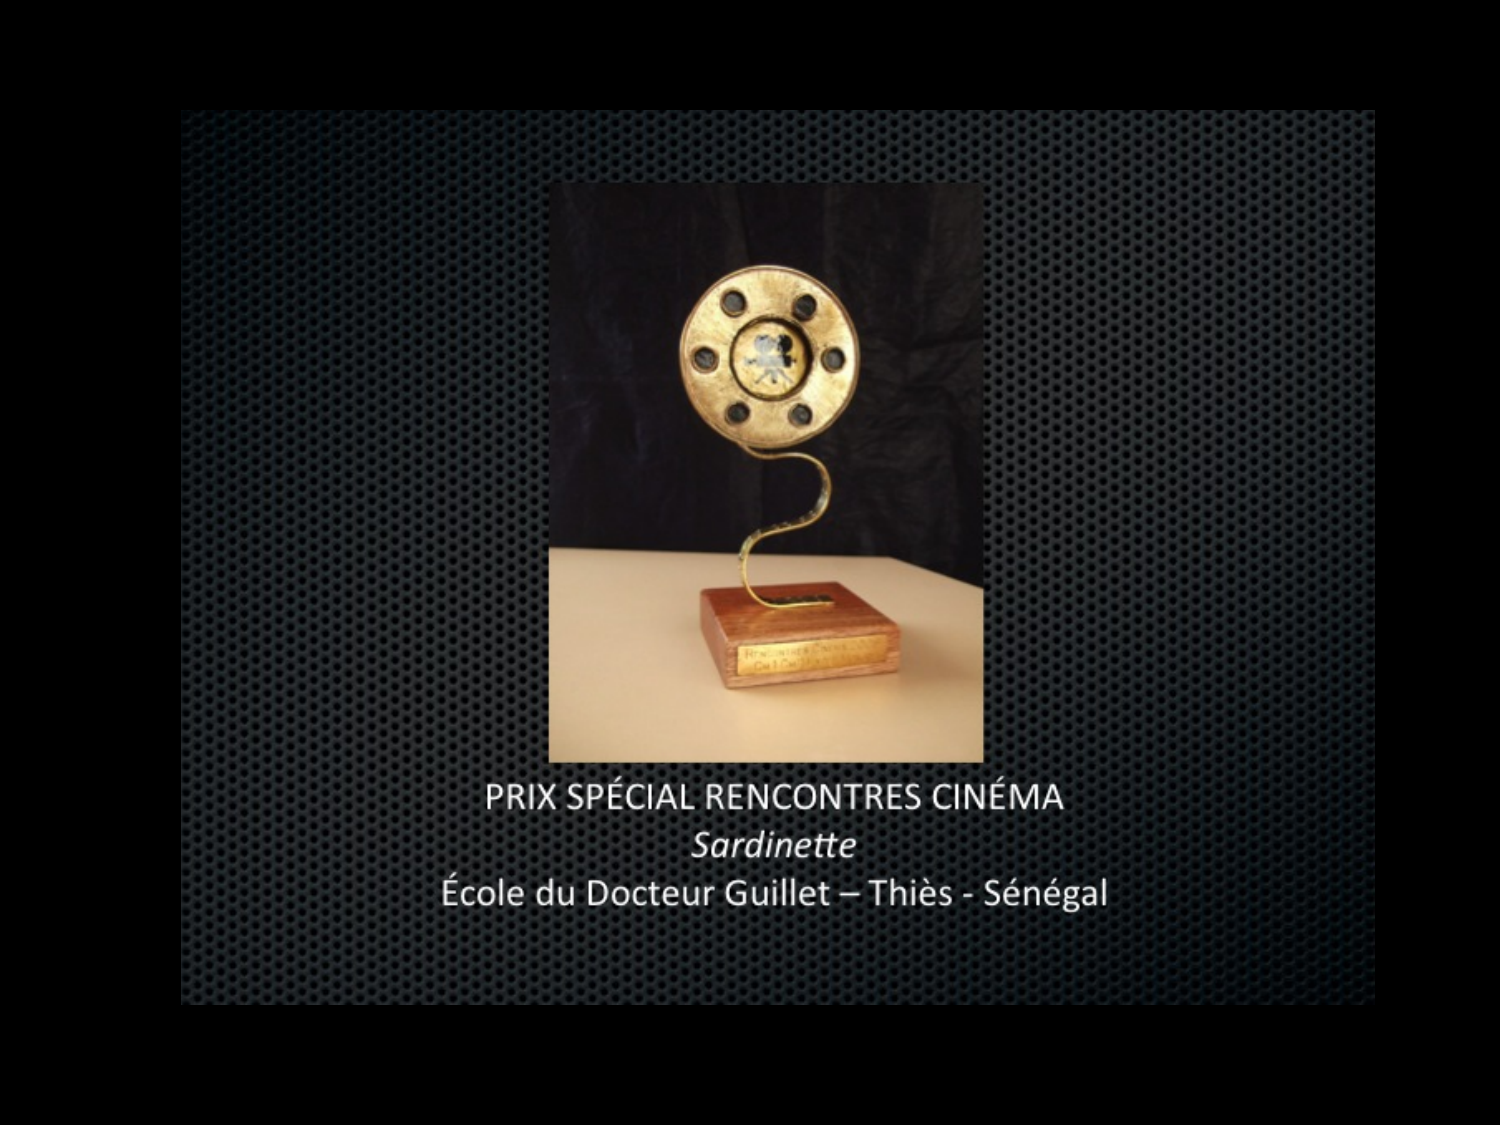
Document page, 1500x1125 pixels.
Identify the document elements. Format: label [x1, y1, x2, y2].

list [0, 110, 1500, 1006]
